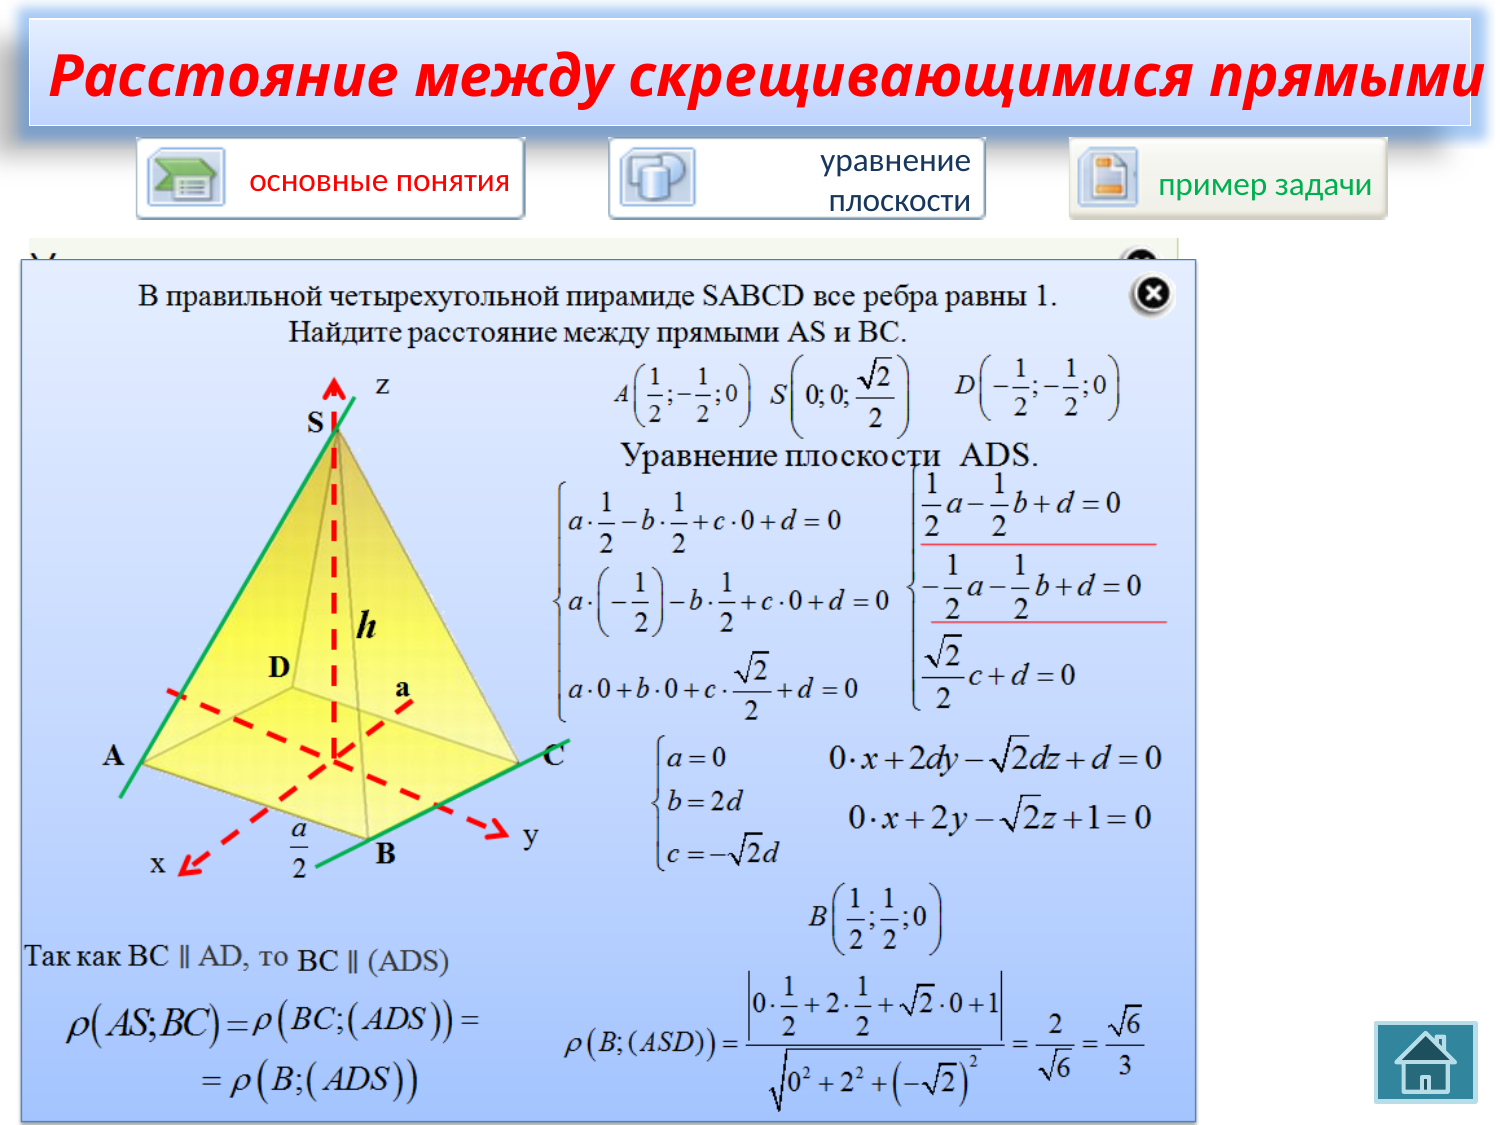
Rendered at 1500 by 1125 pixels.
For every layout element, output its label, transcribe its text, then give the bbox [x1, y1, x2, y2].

text_box пример задачи [1067, 135, 1390, 222]
text_box [1374, 1021, 1478, 1104]
text_box уравнение плоскости [606, 135, 988, 222]
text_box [17, 259, 1200, 1125]
text_box [29, 18, 1471, 126]
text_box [29, 238, 1180, 257]
text_box основные понятия [134, 135, 528, 222]
text_box Расстояние между скрещивающимися прямыми [33, 30, 1500, 116]
